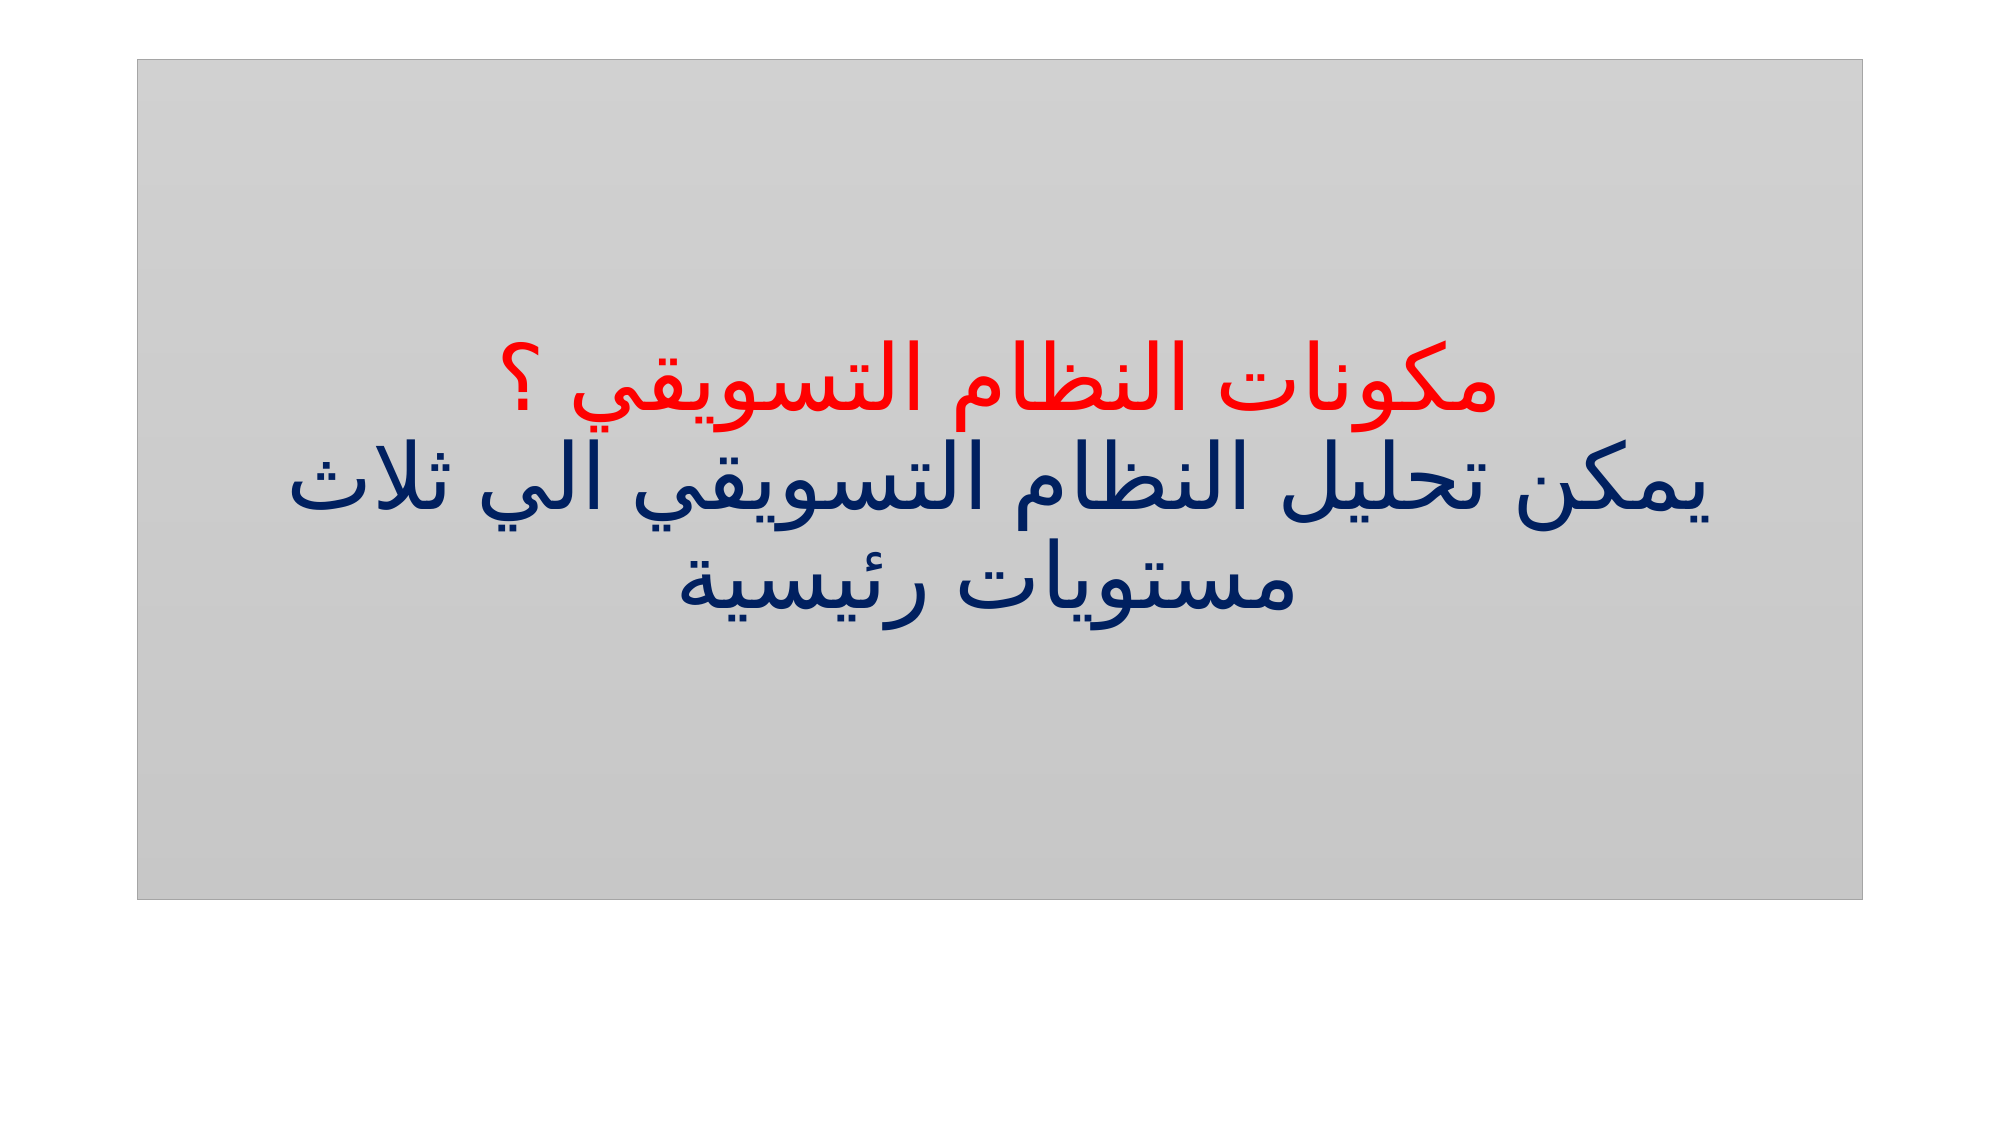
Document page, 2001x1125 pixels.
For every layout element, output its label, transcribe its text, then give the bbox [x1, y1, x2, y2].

title مكونات النظام التسويقي ؟ يمكن تحليل النظام التسويقي الي ثلاث مستويات رئيسية [137, 59, 1863, 900]
